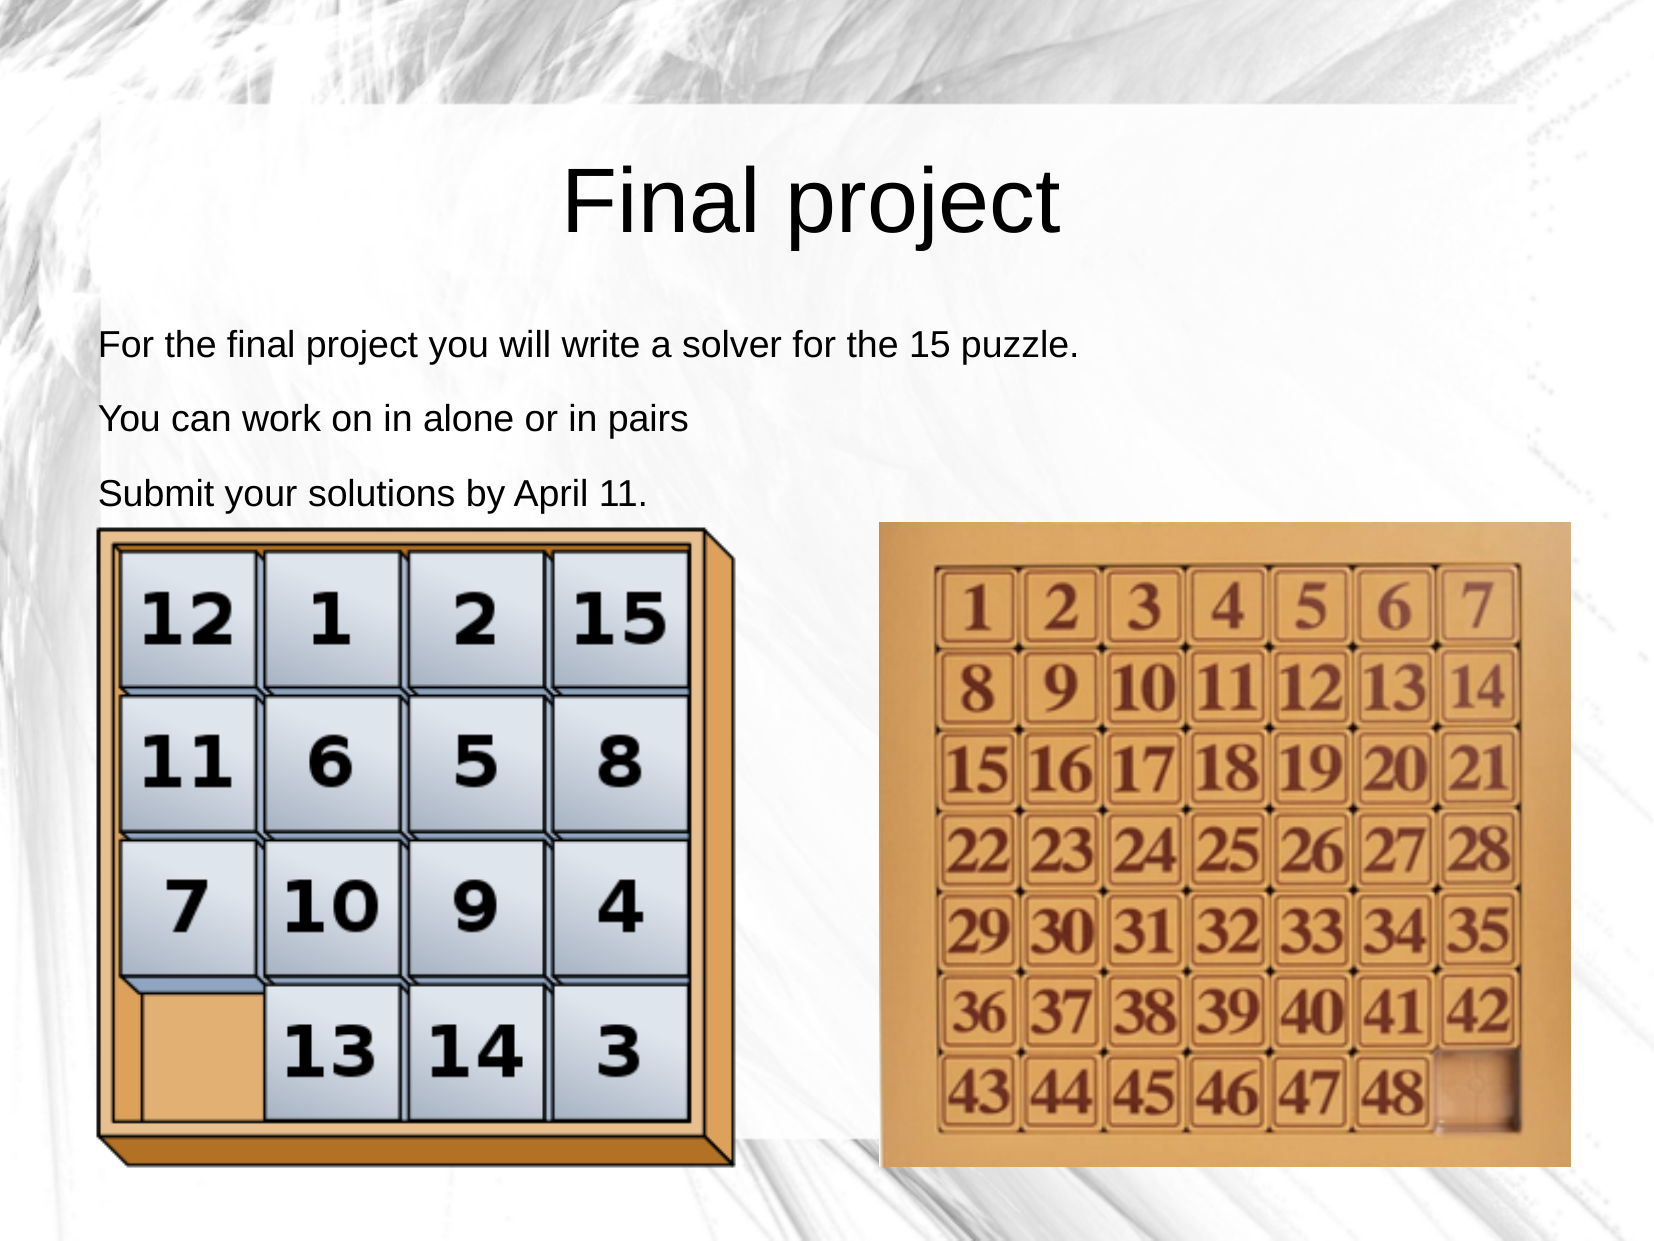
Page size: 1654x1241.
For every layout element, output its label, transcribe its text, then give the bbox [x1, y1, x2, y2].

list For the final project you will write a solver for the 15 puzzle. You can work on in alone or in pairs Submit your solutions by April 11. [97, 319, 1551, 1102]
picture [0, 0, 1654, 1241]
title Final project [118, 112, 1506, 281]
